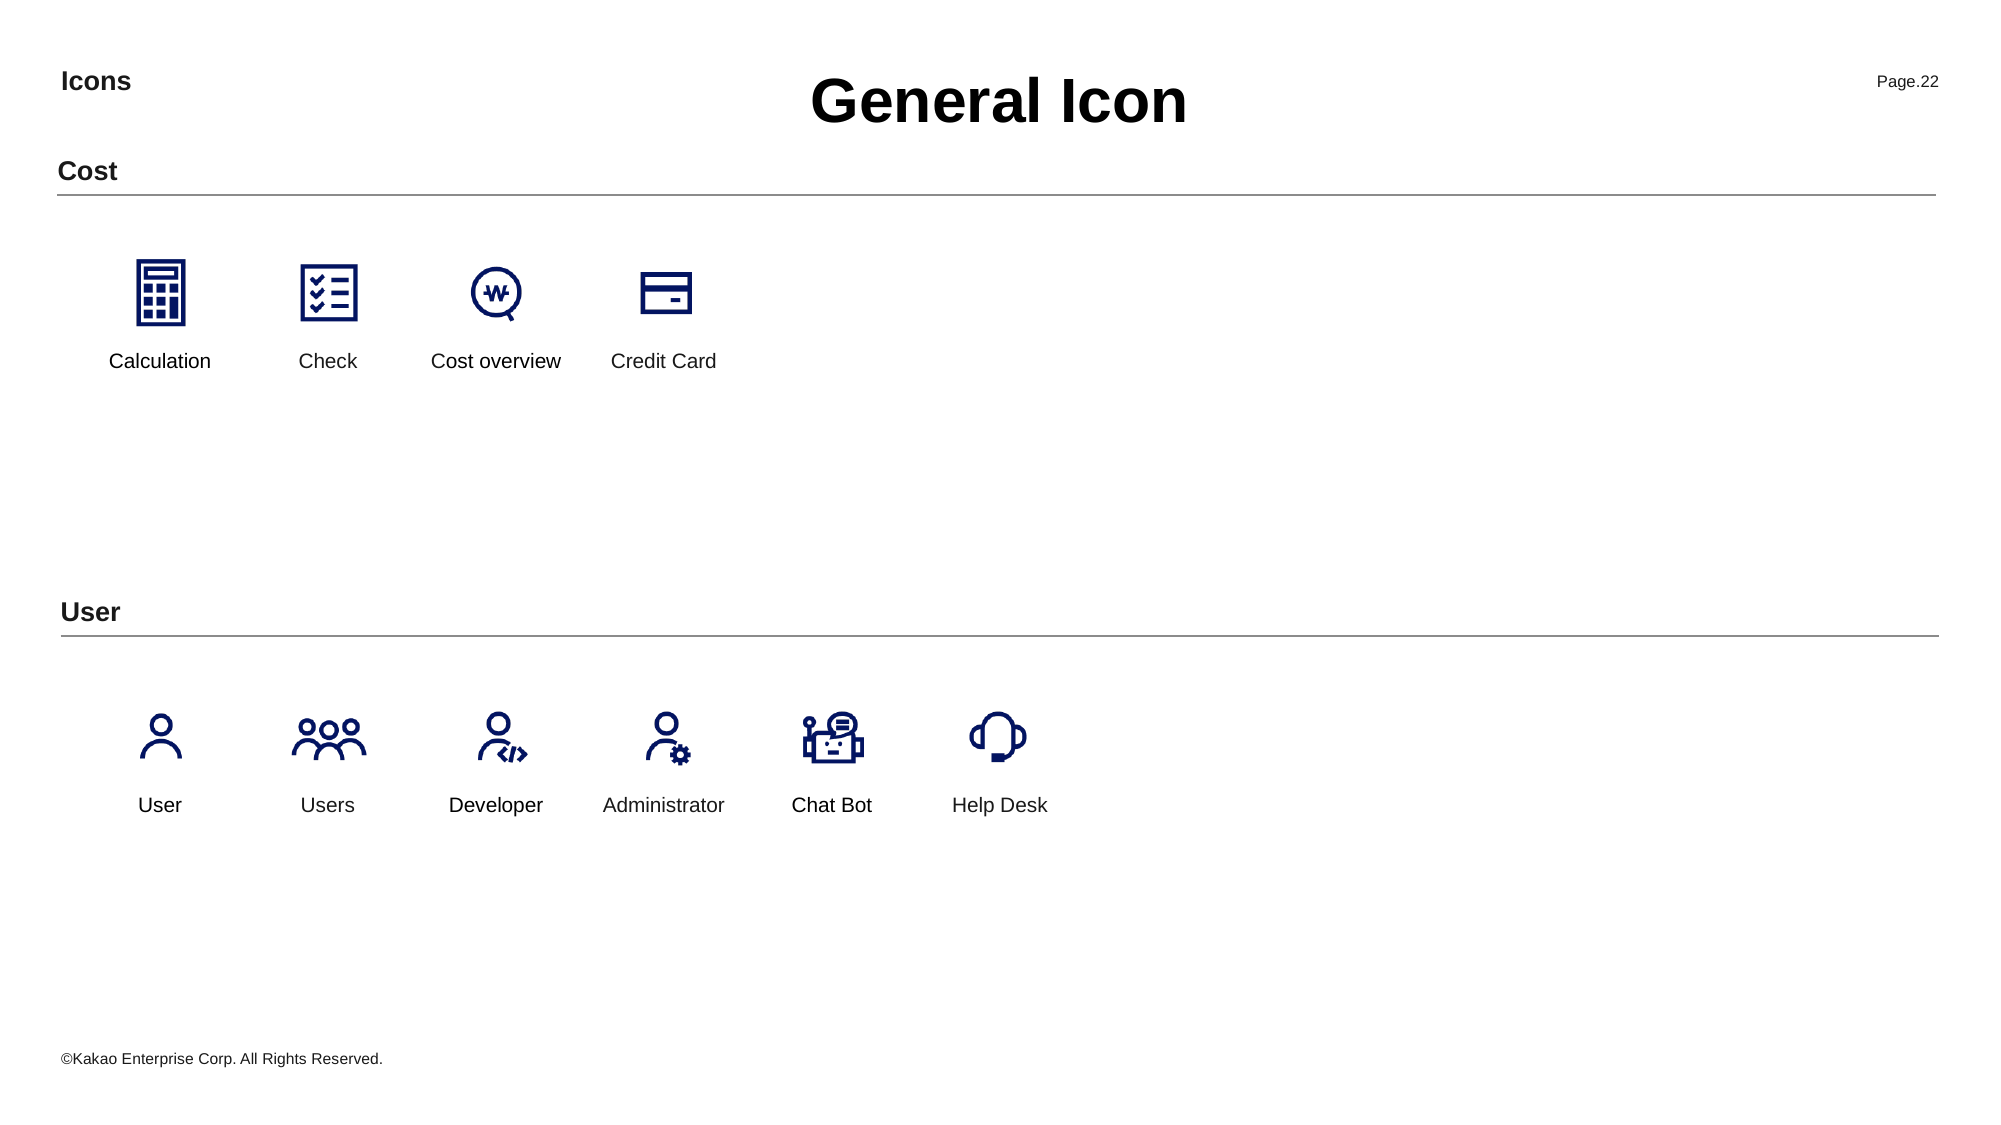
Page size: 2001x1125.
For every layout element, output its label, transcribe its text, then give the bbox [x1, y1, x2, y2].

picture [107, 239, 213, 345]
list Cost overview [412, 345, 579, 635]
list Credit Card [579, 648, 748, 789]
picture [943, 684, 1050, 790]
list Calculation [76, 345, 244, 635]
list General Icon [400, 60, 1600, 150]
list Help Desk [916, 789, 1084, 1125]
list User [76, 789, 244, 1125]
list User [60, 591, 76, 635]
list Chat Bot [748, 789, 916, 1125]
list Cost overview [412, 648, 579, 789]
list Cost [57, 149, 395, 194]
picture [611, 239, 717, 345]
picture [275, 684, 381, 790]
picture [443, 239, 549, 345]
picture [443, 684, 549, 790]
list Calculation [76, 648, 244, 789]
list Credit Card [579, 345, 748, 635]
picture [275, 239, 381, 345]
picture [107, 684, 213, 790]
list Administrator [579, 789, 748, 1125]
list Users [244, 789, 412, 1125]
picture [611, 684, 717, 790]
list Check [244, 648, 412, 789]
list Check [244, 345, 412, 635]
list Developer [412, 789, 579, 1125]
list Icons [60, 60, 399, 150]
picture [779, 684, 885, 790]
